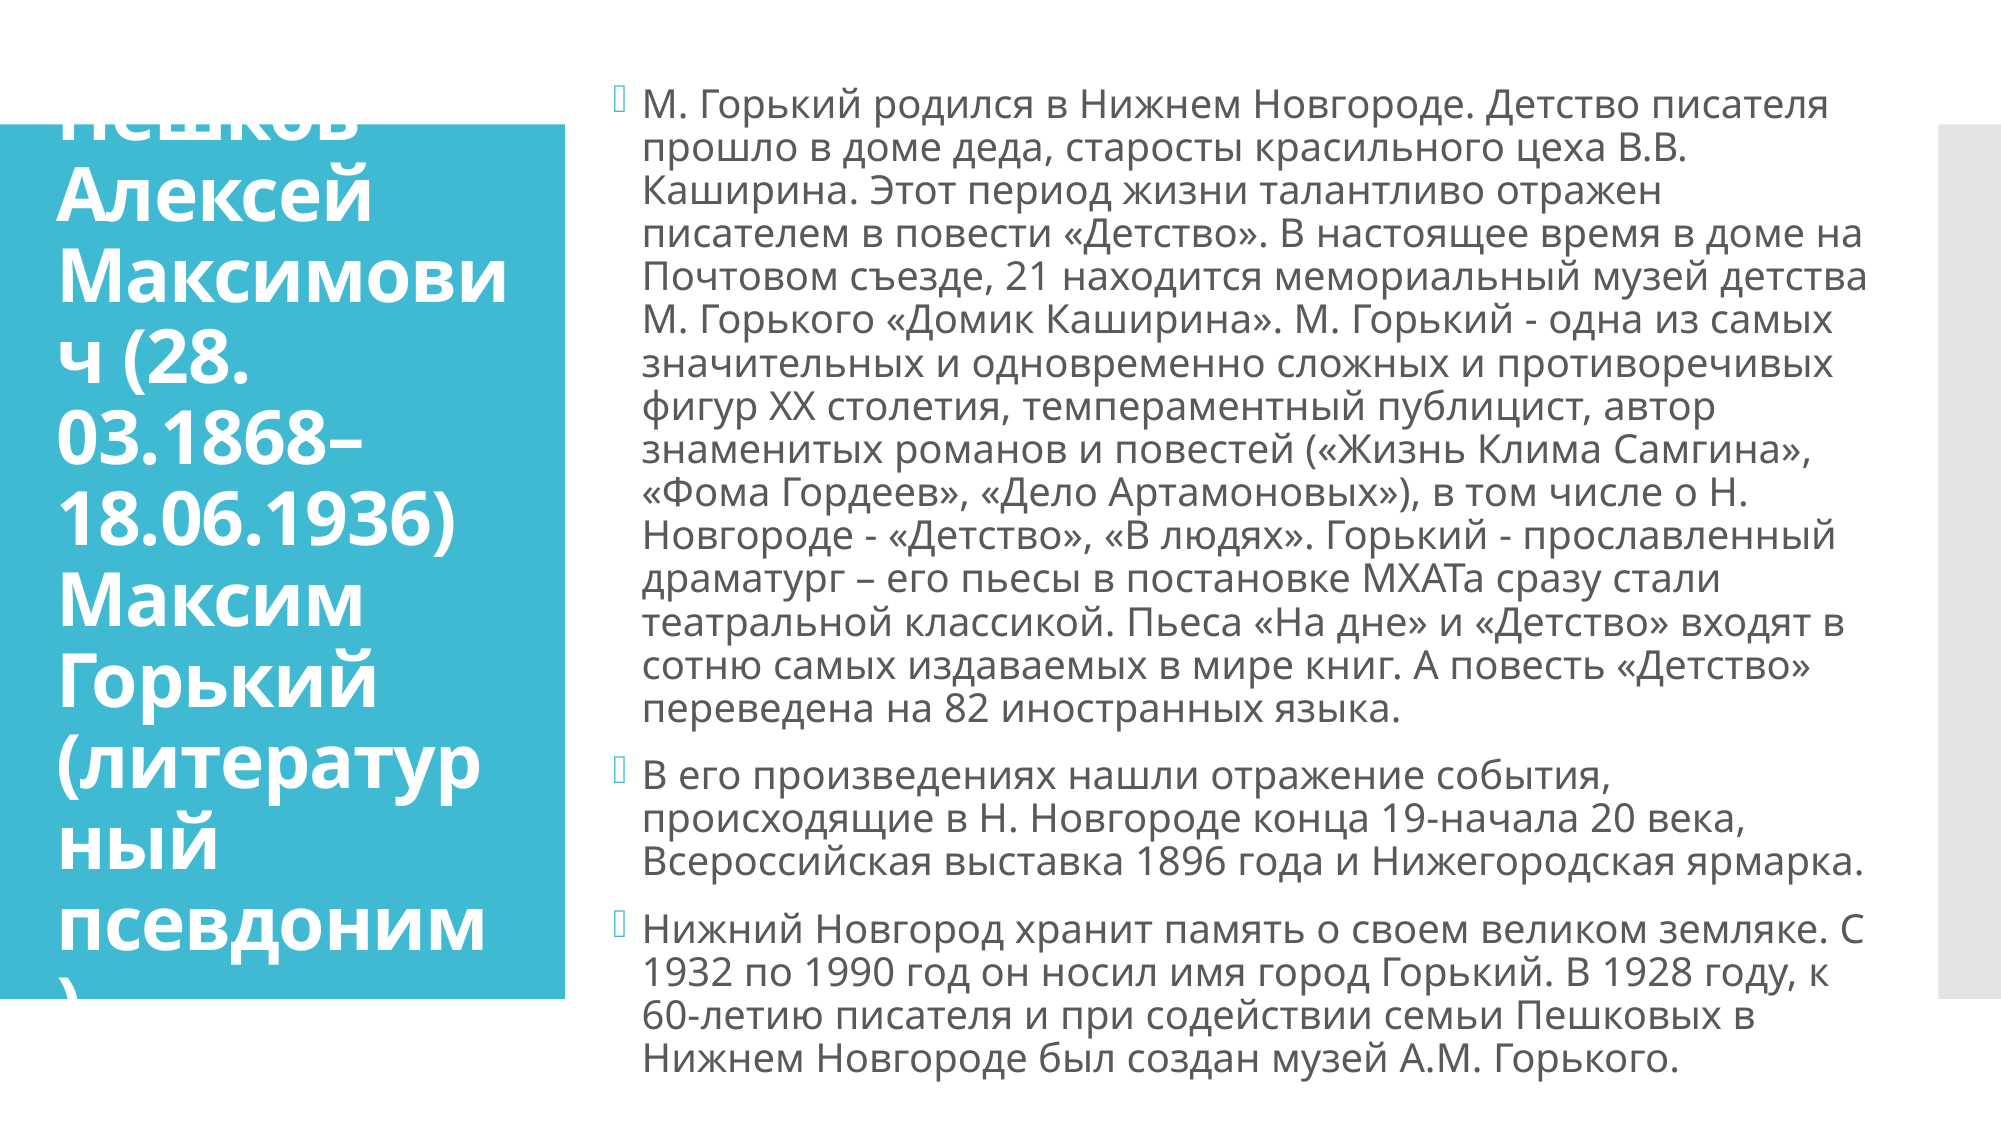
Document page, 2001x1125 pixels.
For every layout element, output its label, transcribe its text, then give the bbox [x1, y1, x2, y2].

title Пешков Алексей Максимович (28. 03.1868– 18.06.1936) Максим Горький (литературный псевдоним) [41, 184, 525, 940]
list М. Горький родился в Нижнем Новгороде. Детство писателя прошло в доме деда, старосты красильного цеха В.В. Каширина. Этот период жизни талантливо отражен писателем в повести «Детство». В настоящее время в доме на Почтовом съезде, 21 находится мемориальный музей детства М. Горького «Домик Каширина». М. Горький - одна из самых значительных и одновременно сложных и противоречивых фигур XX столетия, темпераментный публицист, автор знаменитых романов и повестей («Жизнь Клима Самгина», «Фома Гордеев», «Дело Артамоновых»), в том числе о Н. Новгороде - «Детство», «В людях». Горький - прославленный драматург – его пьесы в постановке МХАТа сразу стали театральной классикой. Пьеса «На дне» и «Детство» входят в сотню самых издаваемых в мире книг. А повесть «Детство» переведена на 82 иностранных языка. В его произведениях нашли отражение события, происходящие в Н. Новгороде конца 19-начала 20 века, Всероссийская выставка 1896 года и Нижегородская ярмарка. Нижний Новгород хранит память о своем великом земляке. С 1932 по 1990 год он носил имя город Горький. В 1928 году, к 60-летию писателя и при содействии семьи Пешковых в Нижнем Новгороде был создан музей А.М. Горького. [597, 76, 1887, 1125]
